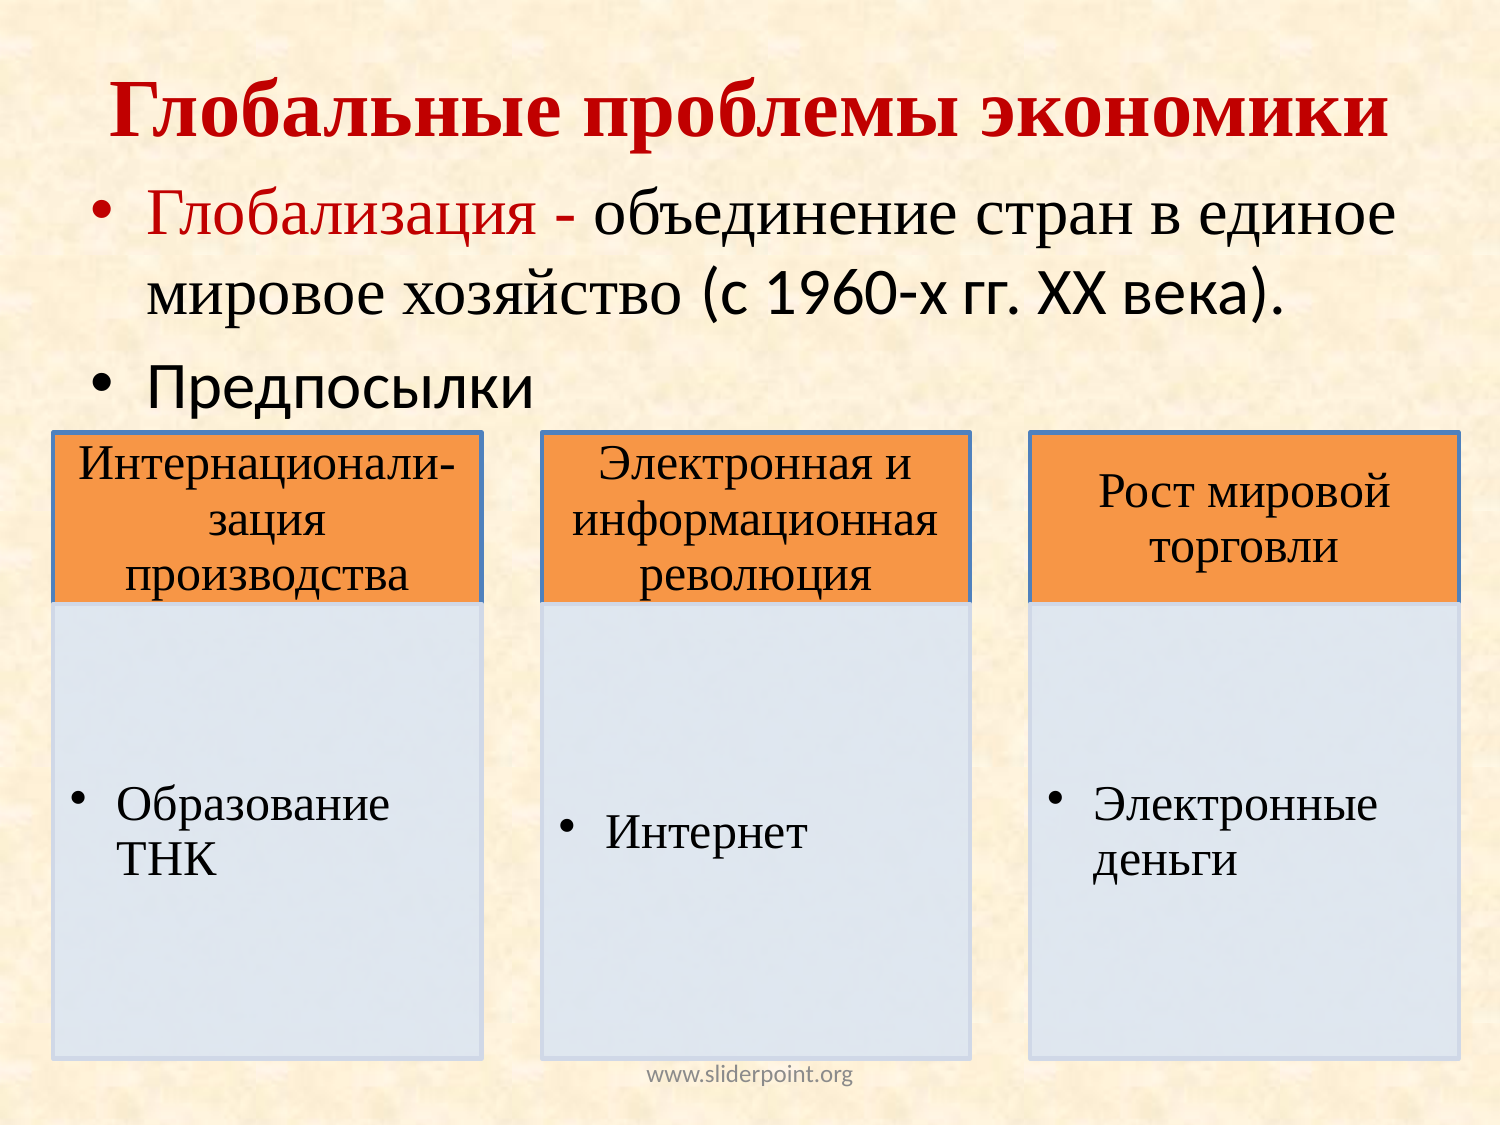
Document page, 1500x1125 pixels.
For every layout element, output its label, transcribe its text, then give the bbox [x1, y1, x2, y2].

footer www.sliderpoint.org [512, 1067, 988, 1103]
list Глобализация - объединение стран в единое мировое хозяйство (с 1960-х гг. ХХ века). Предпосылки [75, 160, 1425, 430]
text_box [52, 432, 1459, 1059]
picture [0, 0, 1500, 1125]
title Глобальные проблемы экономики [75, 45, 1425, 160]
